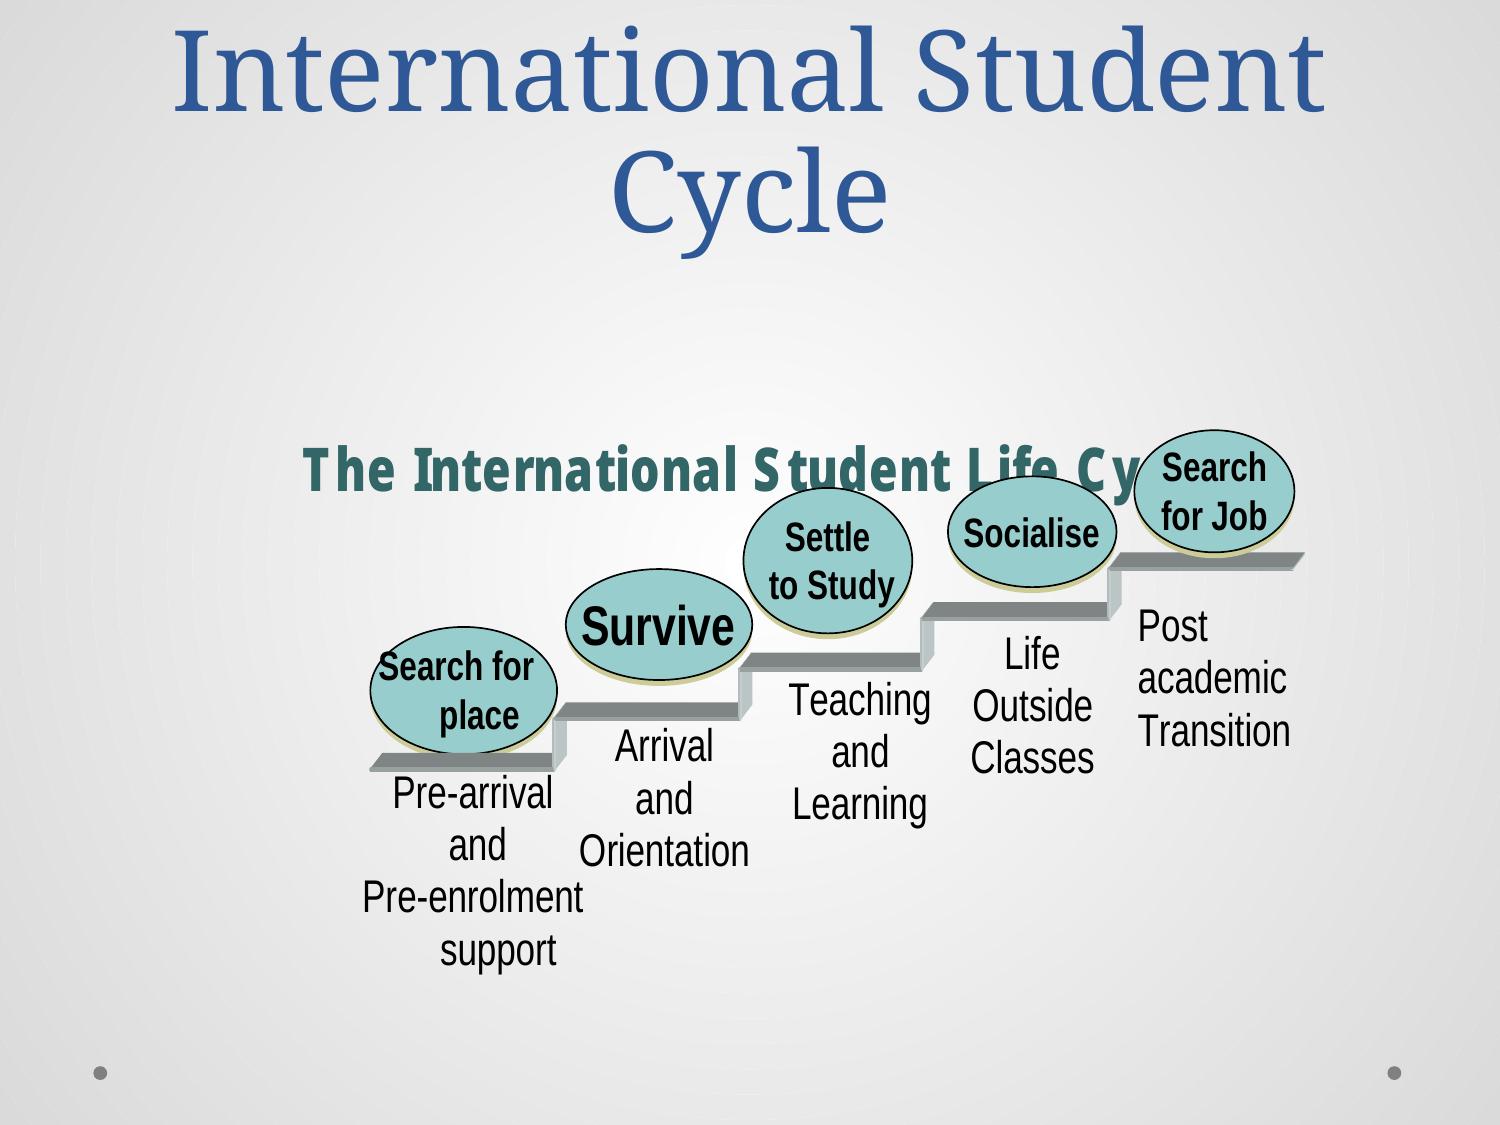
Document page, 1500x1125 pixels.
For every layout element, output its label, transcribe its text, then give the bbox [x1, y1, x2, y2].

title International Student Cycle [75, 0, 1425, 263]
picture [272, 334, 1306, 977]
